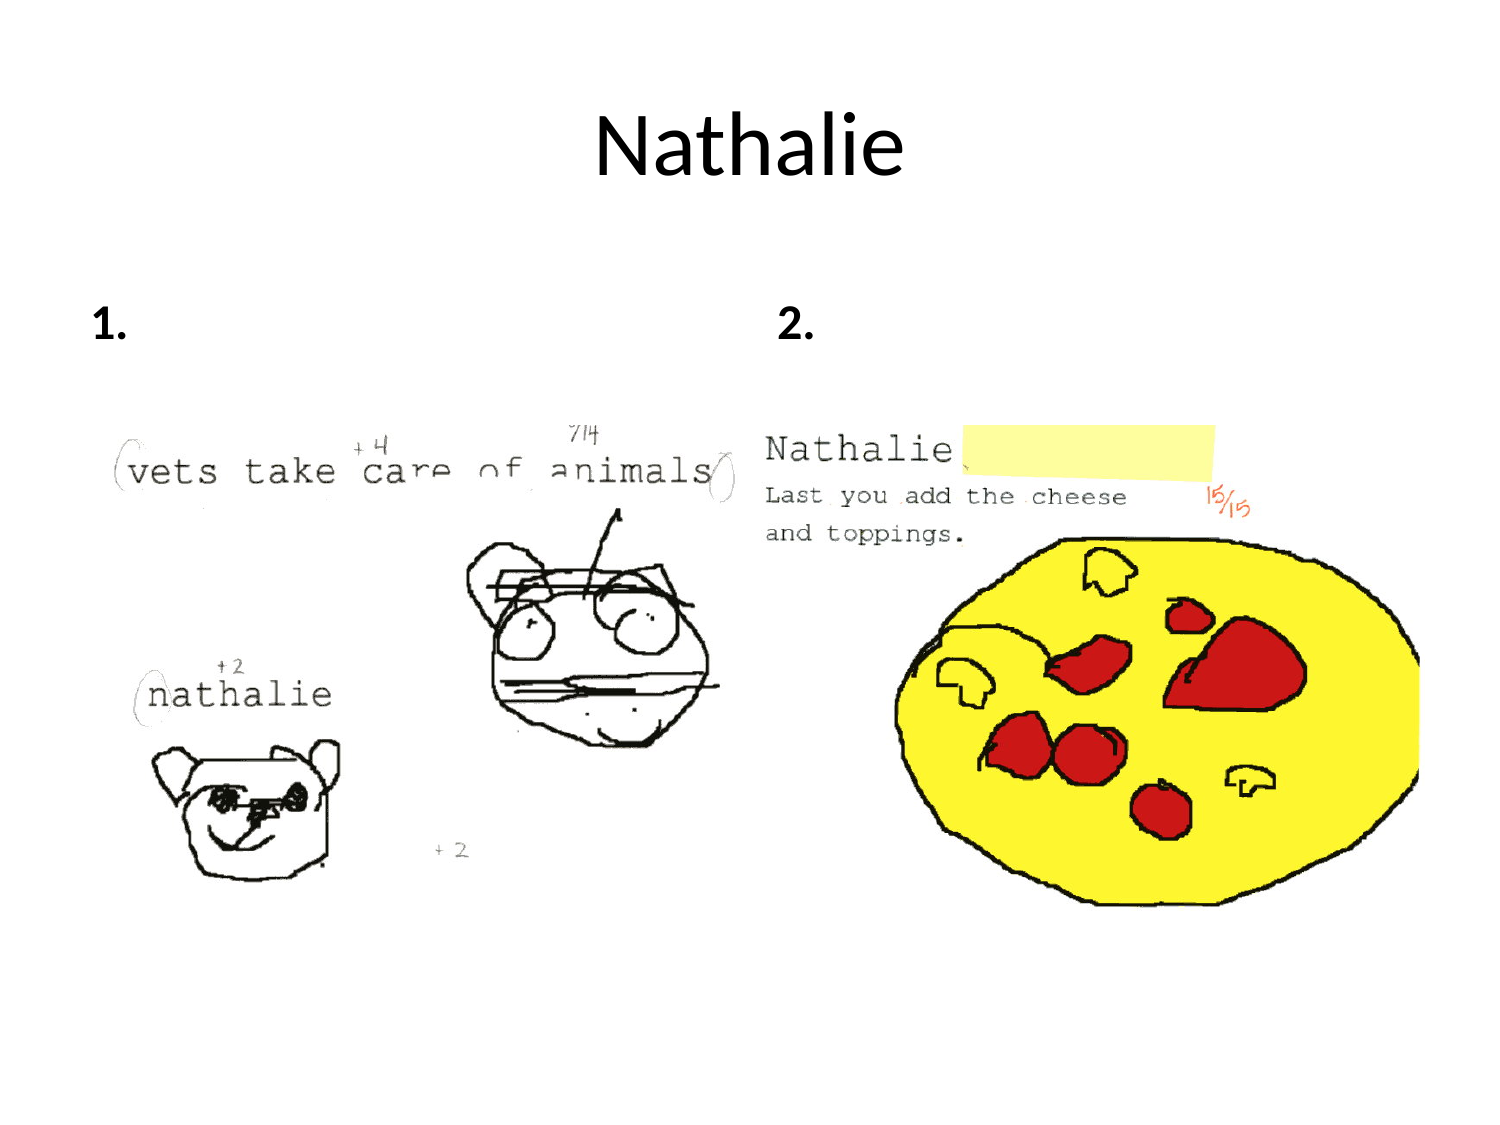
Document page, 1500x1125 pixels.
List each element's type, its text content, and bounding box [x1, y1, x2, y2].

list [761, 425, 1426, 936]
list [74, 425, 738, 936]
list 1. [75, 251, 738, 357]
title Nathalie [75, 45, 1425, 233]
list 2. [761, 251, 1425, 357]
